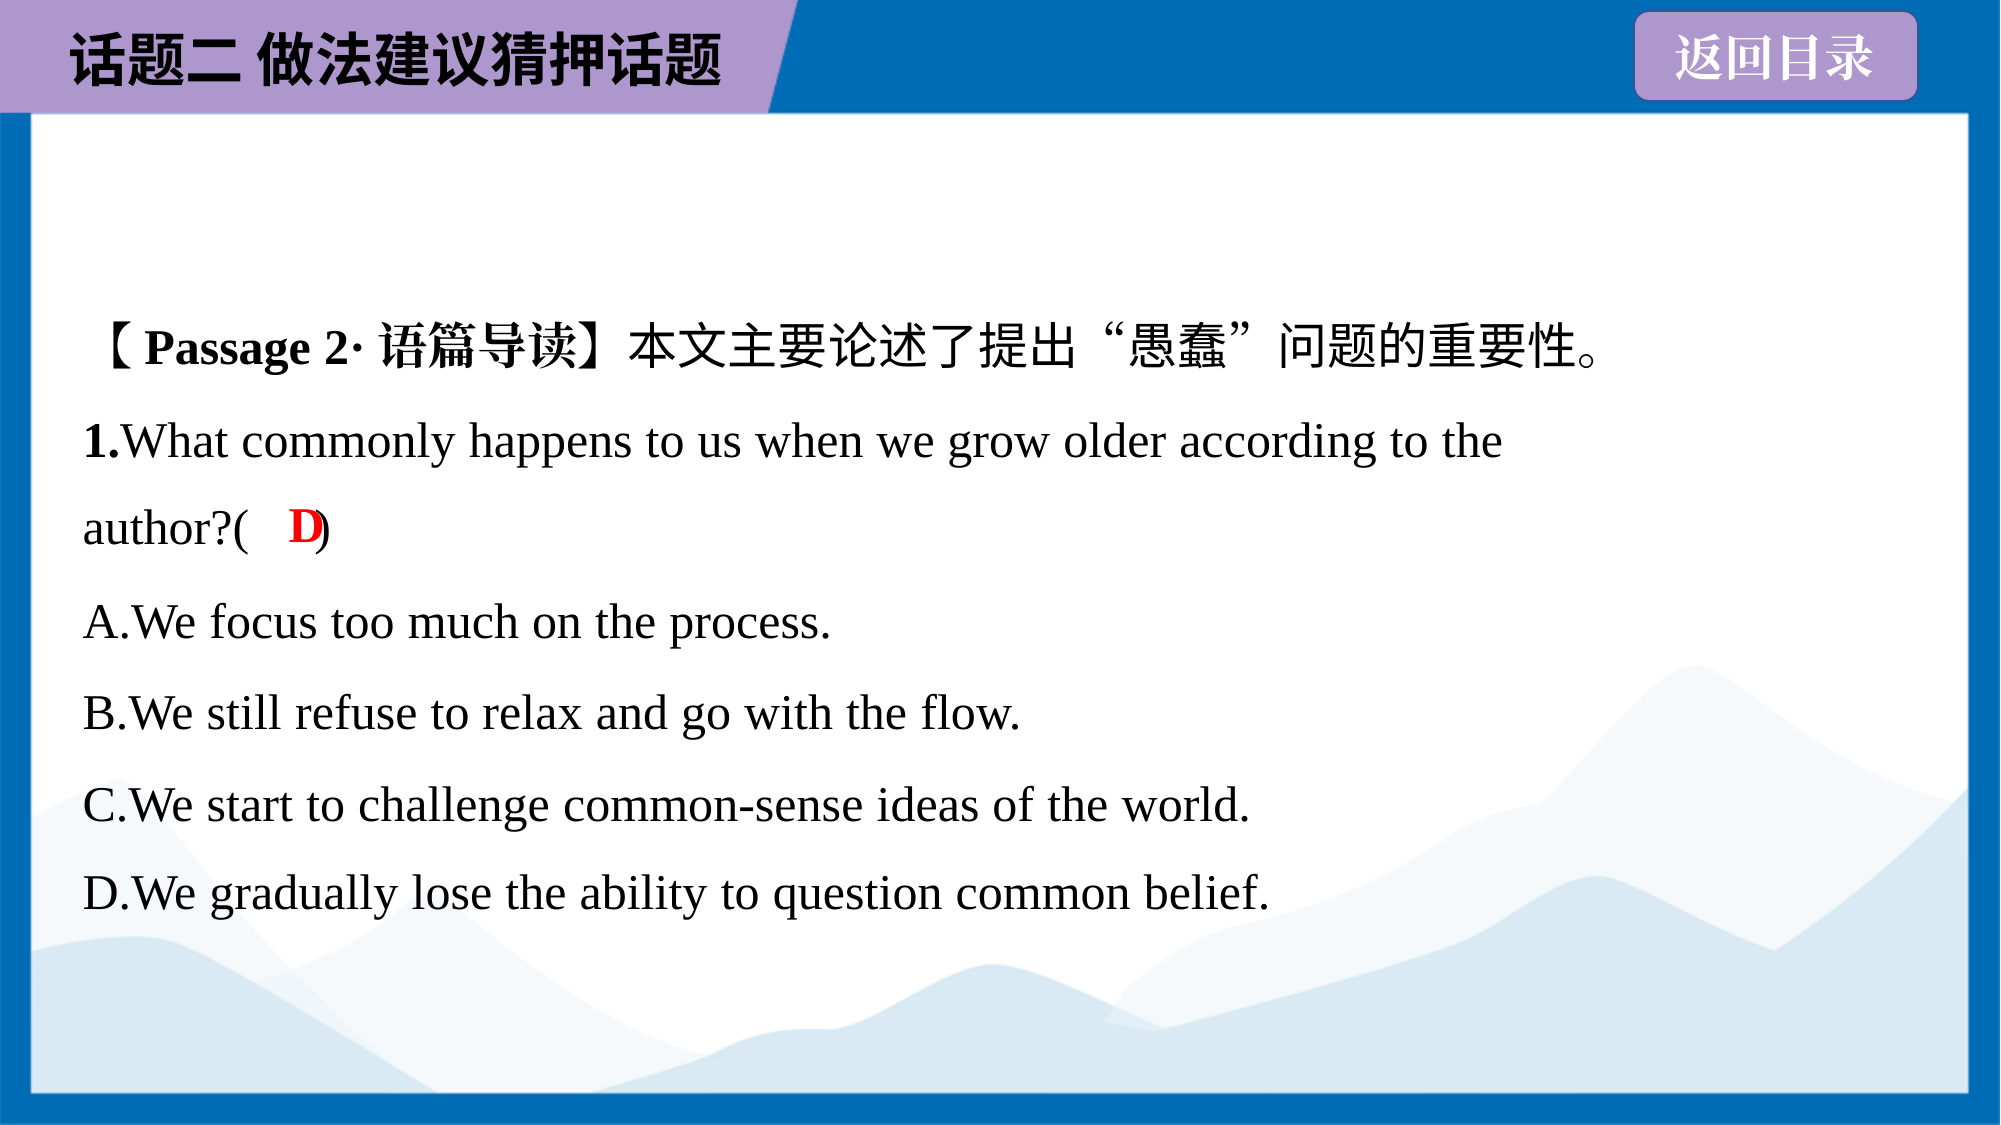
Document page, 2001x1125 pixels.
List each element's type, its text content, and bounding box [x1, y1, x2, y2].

text_box D [270, 465, 343, 544]
text_box 1.What commonly happens to us when we grow older according to the author?( ) [82, 375, 1917, 546]
text_box 【Passage 2·语篇导读】本文主要论述了提出“愚蠢”问题的重要性。 [82, 286, 1917, 365]
text_box A.We focus too much on the process. B.We still refuse to relax and go with the flow. C.We start to challenge common-sense ideas of the world. D.We gradually lose the ability to question common belief. [82, 556, 1917, 910]
picture [0, 0, 2000, 1125]
